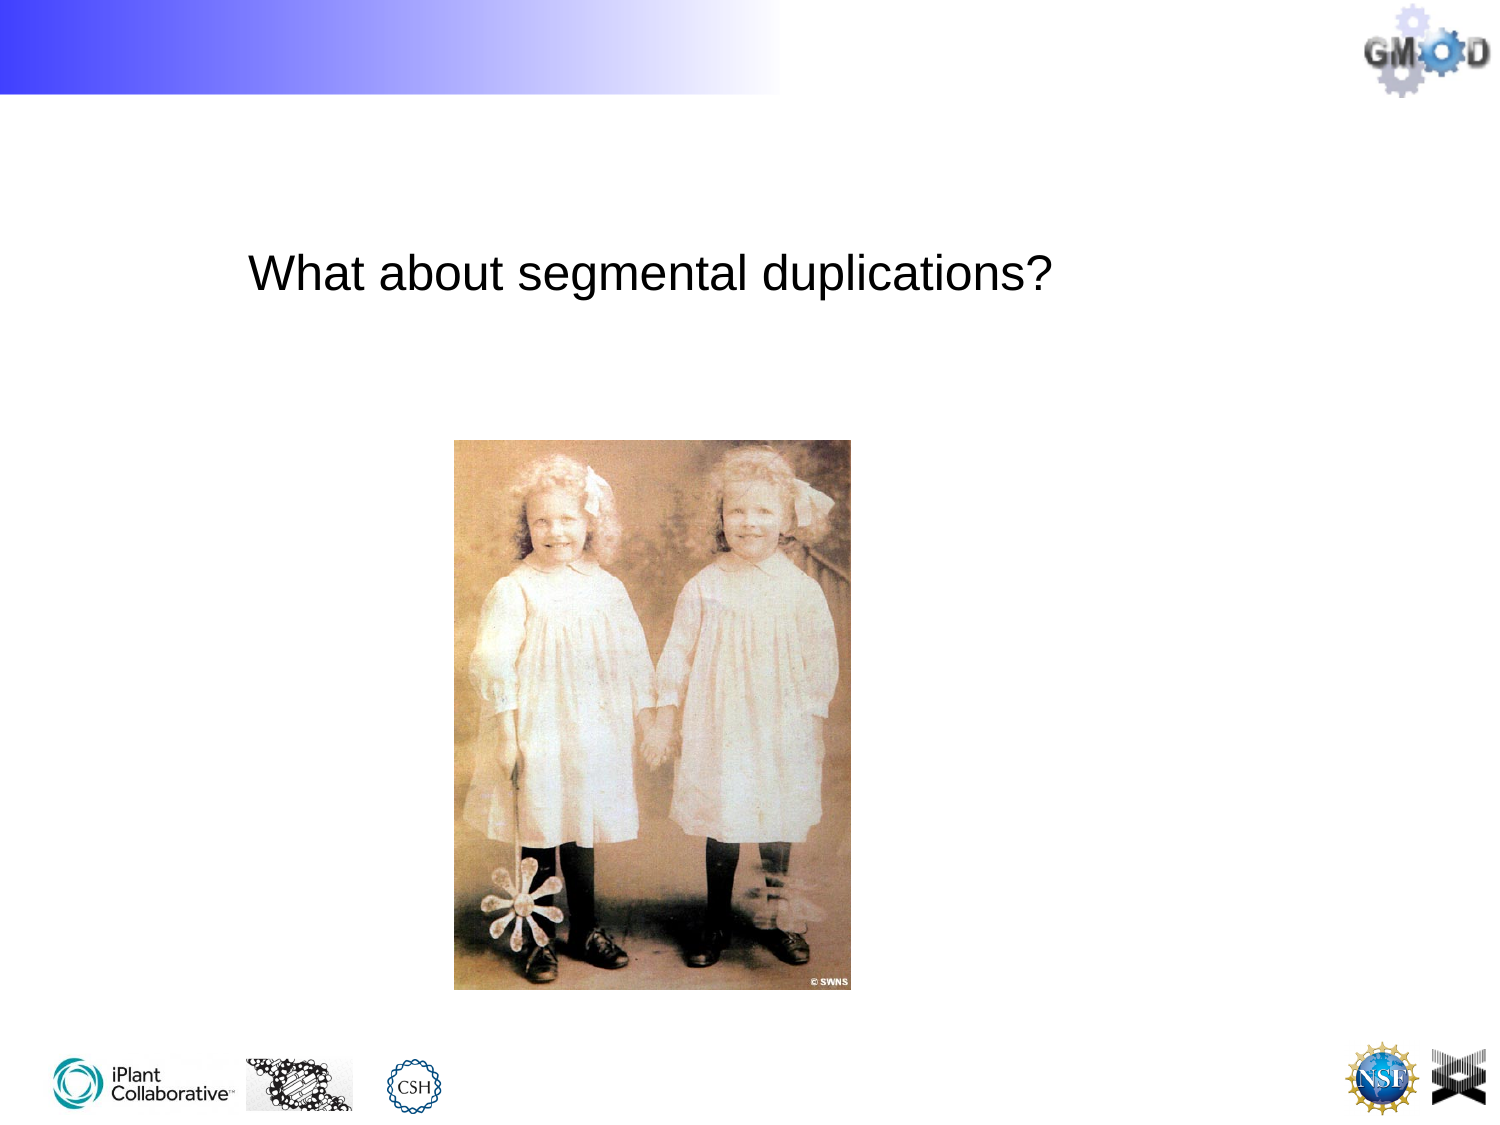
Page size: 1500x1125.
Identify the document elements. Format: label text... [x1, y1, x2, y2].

text_box What about segmental duplications? [233, 233, 1467, 369]
picture [453, 440, 852, 990]
picture [1431, 1049, 1487, 1105]
picture [246, 1056, 353, 1113]
picture [39, 1053, 240, 1115]
picture [1344, 1040, 1420, 1116]
picture [382, 1054, 442, 1116]
text_box [0, 0, 1497, 98]
